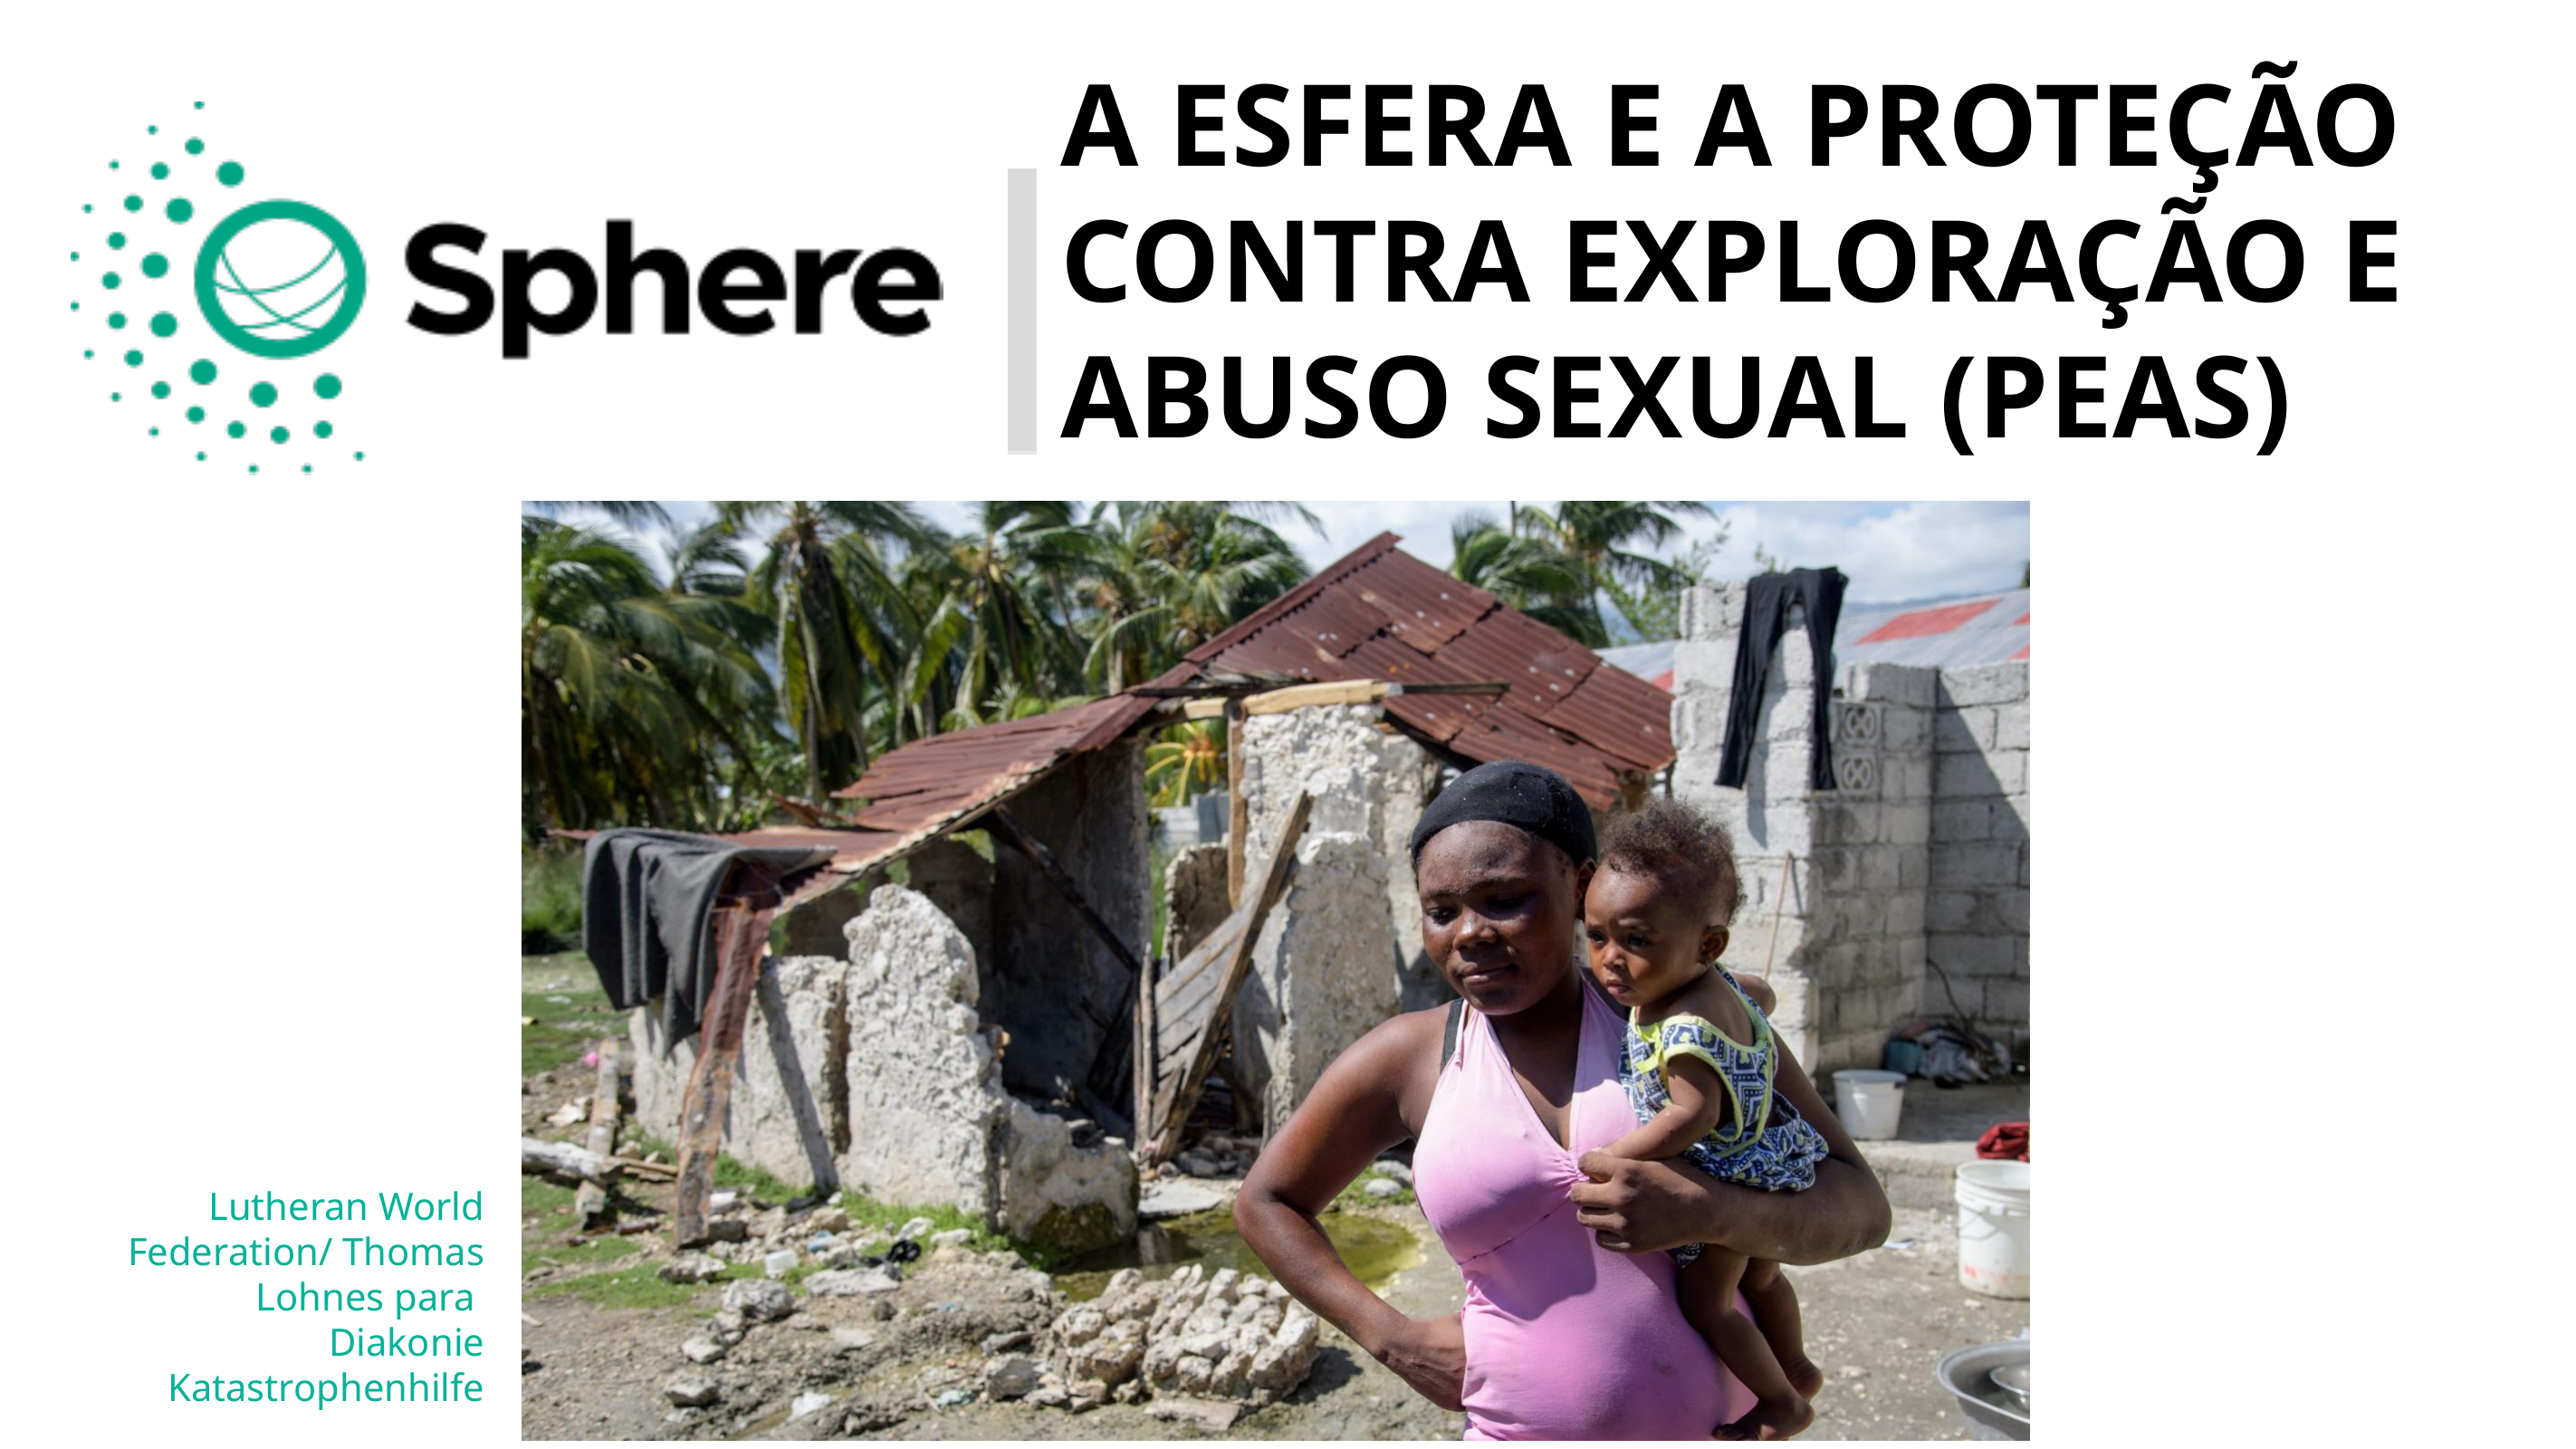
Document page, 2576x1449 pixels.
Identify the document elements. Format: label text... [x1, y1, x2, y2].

picture [1008, 168, 1037, 455]
picture [521, 500, 2030, 1441]
title A ESFERA E A PROTEÇÃO contra exploração e abuso sexual (PEAS) [1052, 45, 2576, 283]
text_box Lutheran World Federation/ Thomas Lohnes para Diakonie Katastrophenhilfe [0, 1175, 499, 1415]
picture [71, 101, 943, 475]
